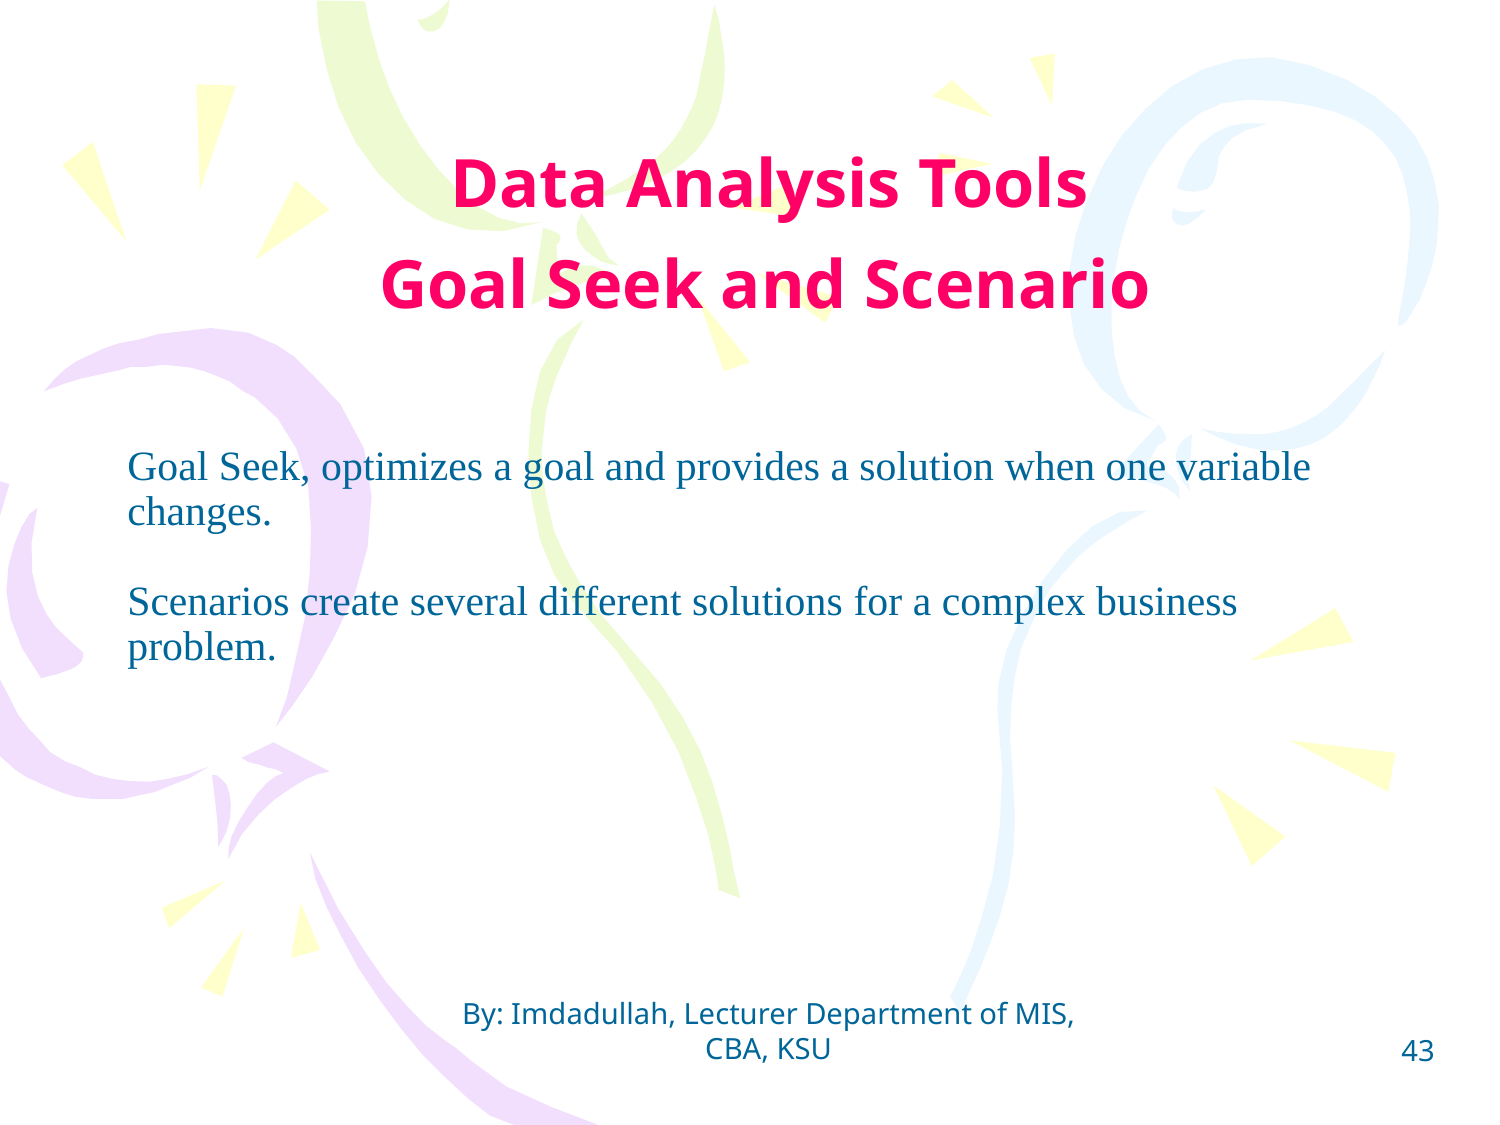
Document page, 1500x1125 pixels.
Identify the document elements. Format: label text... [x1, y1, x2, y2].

text_box Goal Seek, optimizes a goal and provides a solution when one variable changes. Scenarios create several different solutions for a complex business problem. [112, 387, 1388, 750]
slide_number 43 [1312, 1024, 1451, 1103]
footer By: Imdadullah, Lecturer Department of MIS, CBA, KSU [412, 987, 1126, 1103]
title Data Analysis Tools Goal Seek and Scenario [137, 97, 1419, 338]
